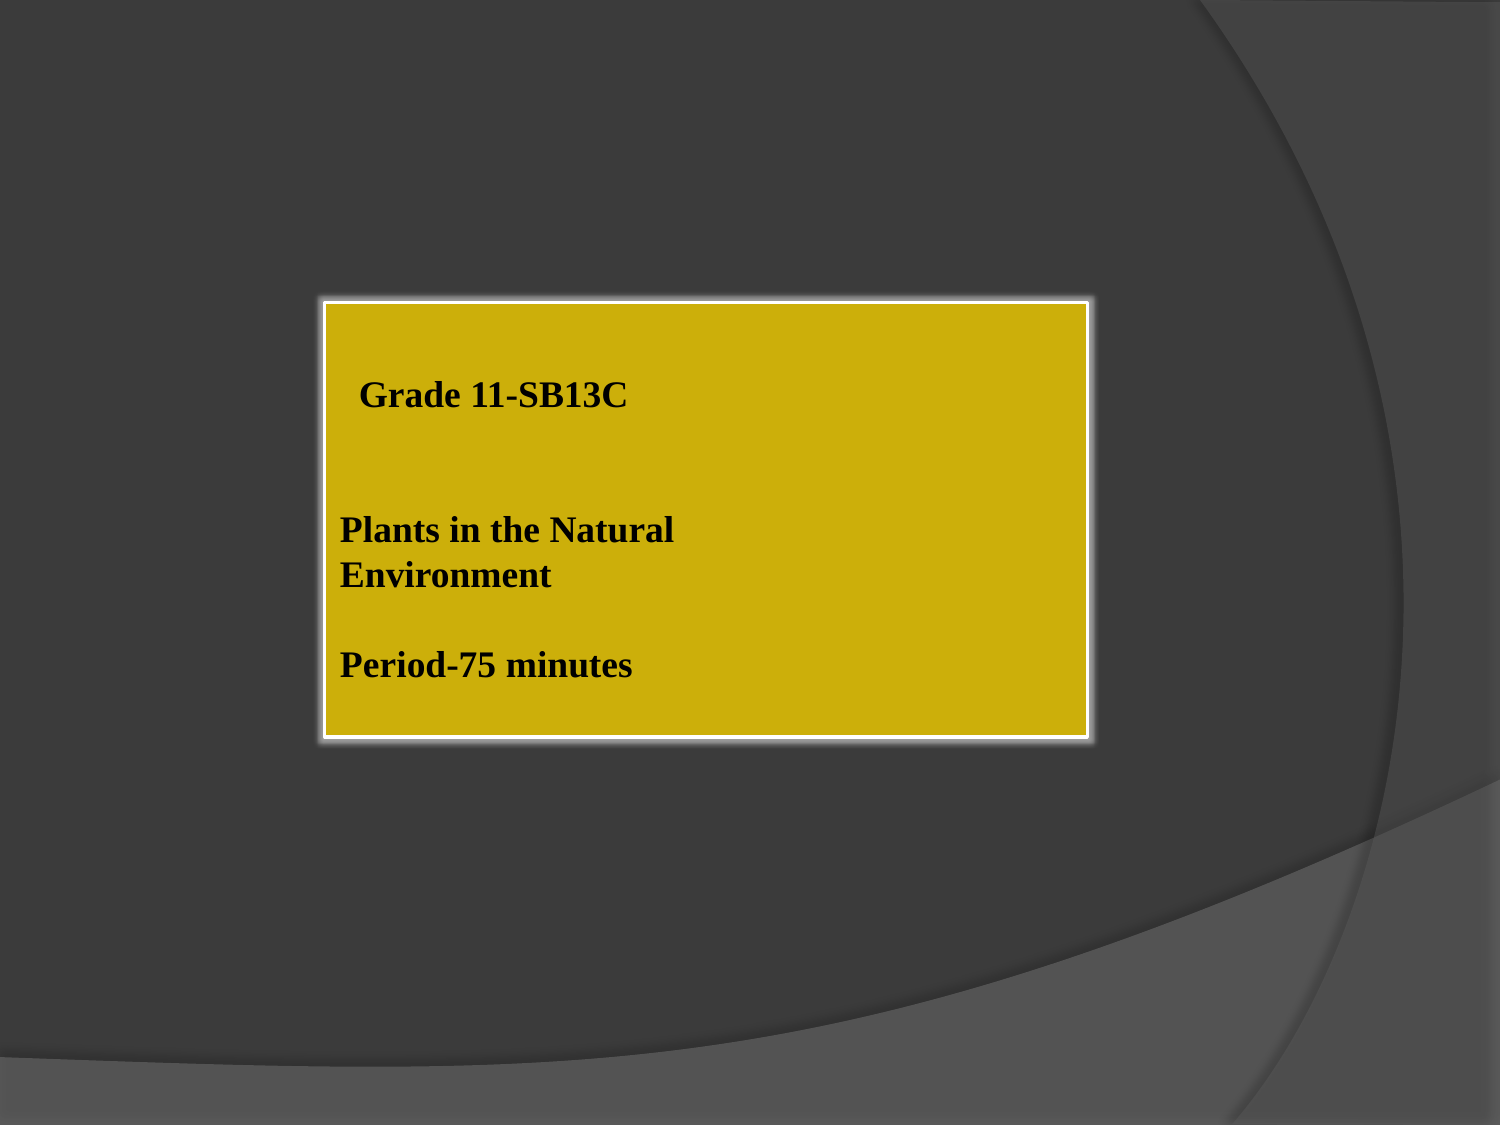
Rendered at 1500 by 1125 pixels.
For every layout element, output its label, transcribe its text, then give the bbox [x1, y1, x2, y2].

text_box Grade 11-SB13C Plants in the Natural Environment Period-75 minutes [323, 301, 1089, 739]
